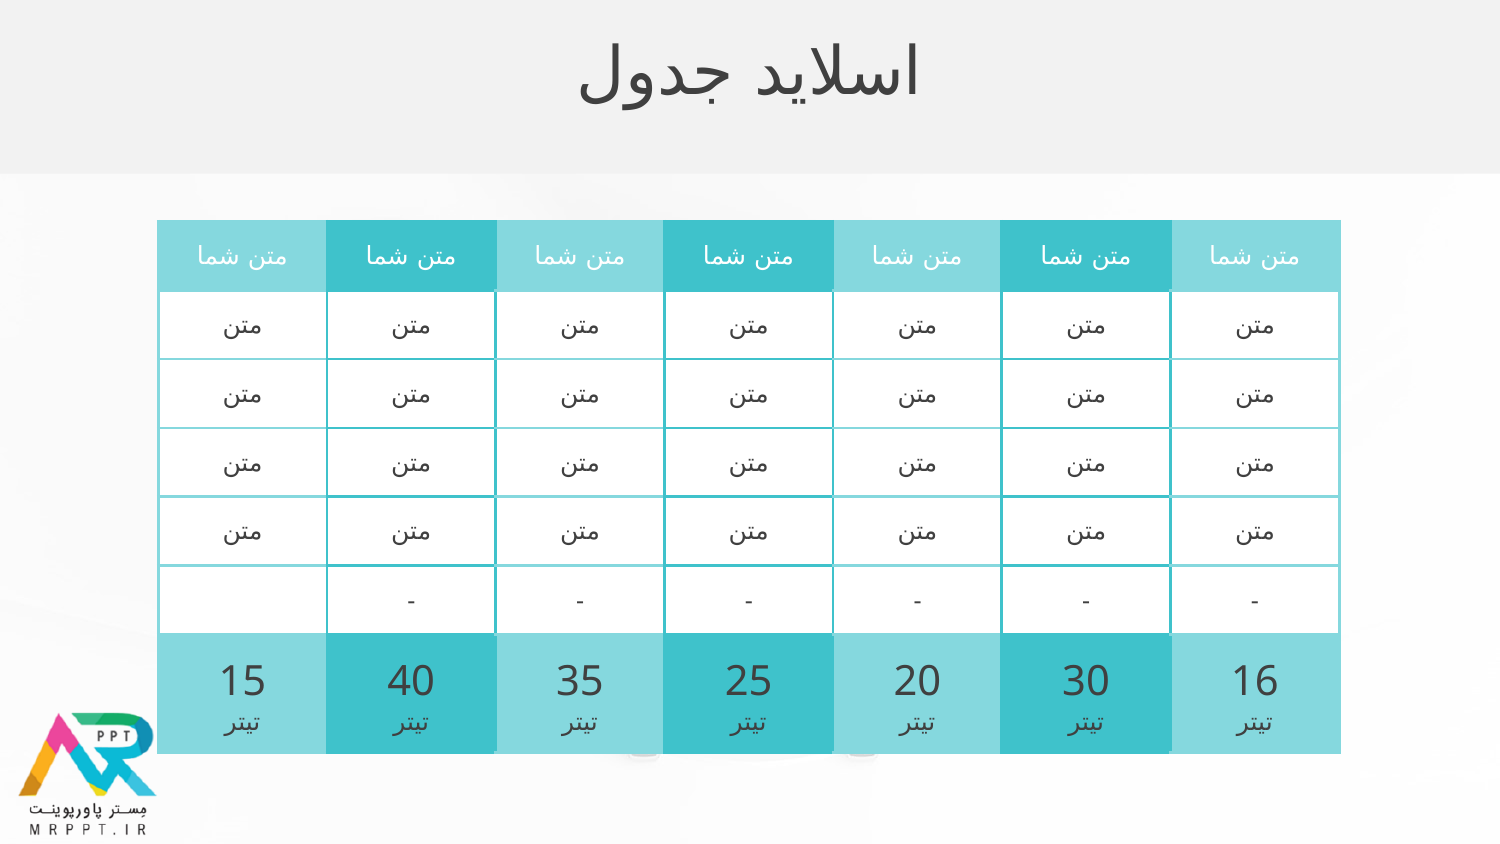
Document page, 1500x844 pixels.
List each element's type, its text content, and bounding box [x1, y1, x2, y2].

table_cell - [666, 567, 832, 633]
picture [0, 174, 1500, 844]
table_cell متن [497, 360, 663, 427]
table_cell متن [834, 360, 1000, 427]
table_cell 35 تیتر [497, 636, 663, 751]
table_cell متن [328, 360, 494, 427]
table_cell متن [497, 429, 663, 495]
table_cell متن [497, 292, 663, 358]
table_cell متن [160, 360, 326, 427]
table_cell 30 تیتر [1003, 636, 1169, 751]
table_cell [160, 567, 326, 633]
table_cell متن [834, 292, 1000, 358]
table_cell متن [328, 292, 494, 358]
table_cell 40 تیتر [328, 636, 494, 751]
table_cell متن [1003, 292, 1169, 358]
table_header متن شما [666, 223, 832, 289]
table_cell متن [666, 429, 832, 495]
table_header متن شما [1172, 223, 1338, 289]
table_cell - [497, 567, 663, 633]
table_cell متن [666, 292, 832, 358]
table_cell - [1003, 567, 1169, 633]
table_cell - [834, 567, 1000, 633]
table_header متن شما [834, 223, 1000, 289]
table_cell متن [328, 429, 494, 495]
table_cell متن [497, 498, 663, 564]
table_cell متن [834, 429, 1000, 495]
table_cell متن [1003, 429, 1169, 495]
table_cell متن [160, 429, 326, 495]
table_cell متن [160, 292, 326, 358]
table_cell متن [666, 498, 832, 564]
table_cell متن [1172, 429, 1338, 495]
table_cell متن [160, 498, 326, 564]
table_header متن شما [160, 223, 326, 289]
table_cell متن [1172, 292, 1338, 358]
table_header متن شما [1003, 223, 1169, 289]
table_header متن شما [328, 223, 494, 289]
table_cell متن [1003, 498, 1169, 564]
table_cell 25 تیتر [666, 636, 832, 751]
table_cell متن [1003, 360, 1169, 427]
table_header متن شما [497, 223, 663, 289]
table_cell متن [666, 360, 832, 427]
list اسلاید جدول [0, 20, 1500, 115]
table_cell 15 تیتر [160, 636, 326, 751]
table_cell متن [834, 498, 1000, 564]
table_cell 20 تیتر [834, 636, 1000, 751]
table_cell متن [1172, 360, 1338, 427]
table_cell - [328, 567, 494, 633]
table_cell - [1172, 567, 1338, 633]
table_cell متن [1172, 498, 1338, 564]
table_cell 16 تیتر [1172, 636, 1338, 751]
table_cell متن [328, 498, 494, 564]
